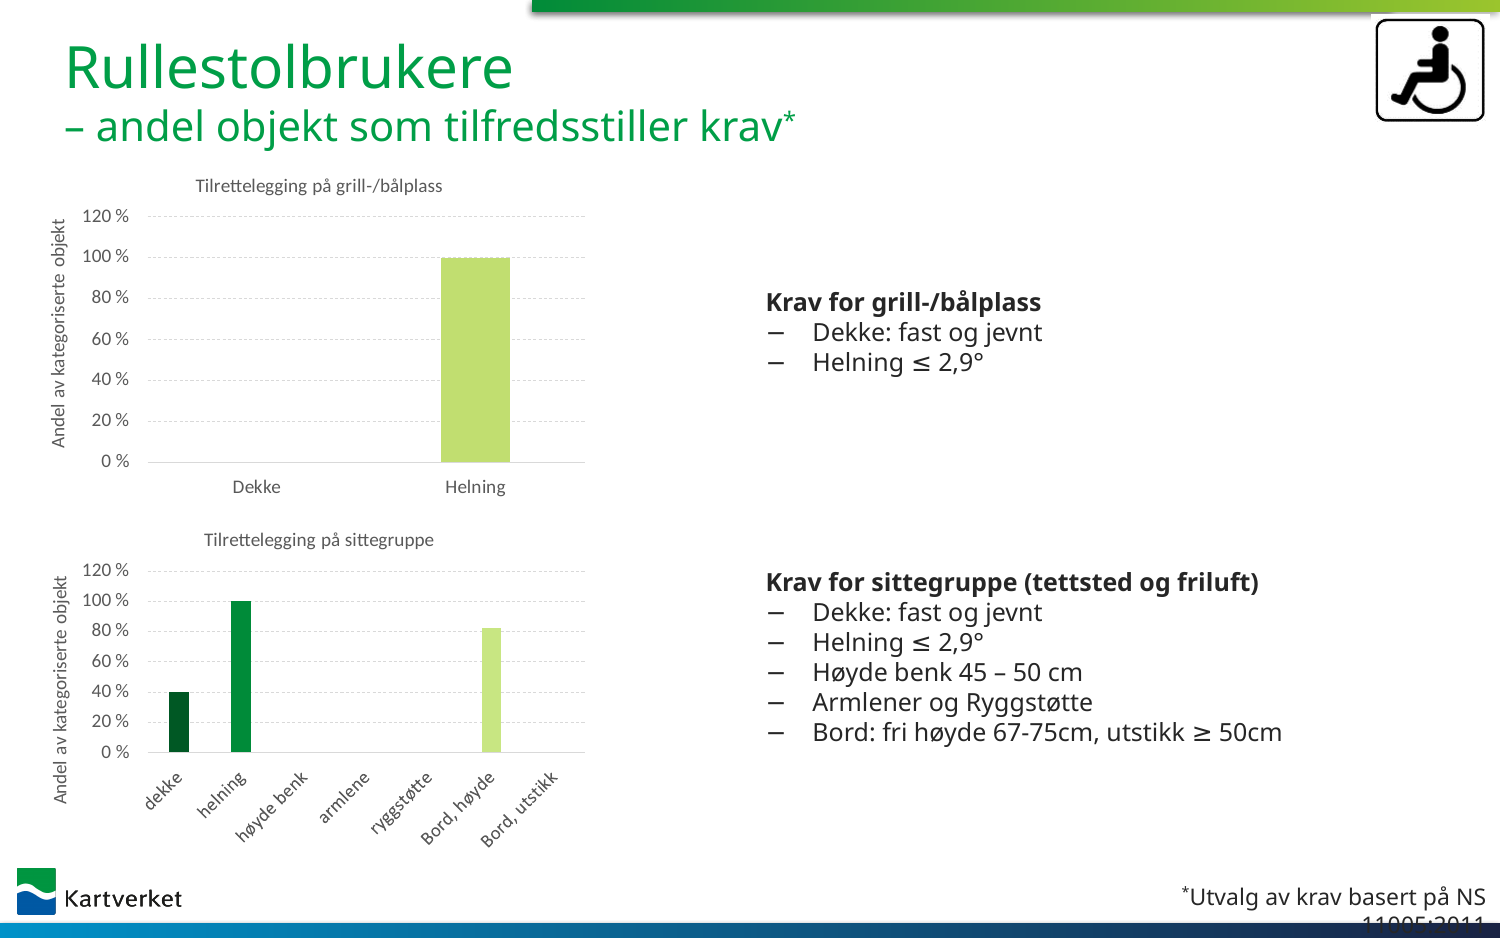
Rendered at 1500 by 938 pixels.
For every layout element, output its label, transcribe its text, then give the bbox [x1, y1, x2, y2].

text_box Krav for sittegruppe (tettsted og friluft) Dekke: fast og jevnt Helning ≤ 2,9° Høyde benk 45 – 50 cm Armlener og Ryggstøtte Bord: fri høyde 67-75cm, utstikk ≥ 50cm [750, 559, 1500, 754]
picture [1371, 13, 1491, 127]
picture [41, 166, 596, 505]
picture [41, 520, 596, 859]
text_box Rullestolbrukere – andel objekt som tilfredsstiller krav* [49, 14, 1431, 158]
text_box *Utvalg av krav basert på NS 11005:2011 [1068, 873, 1500, 938]
text_box Krav for grill-/bålplass Dekke: fast og jevnt Helning ≤ 2,9° [750, 279, 1452, 384]
